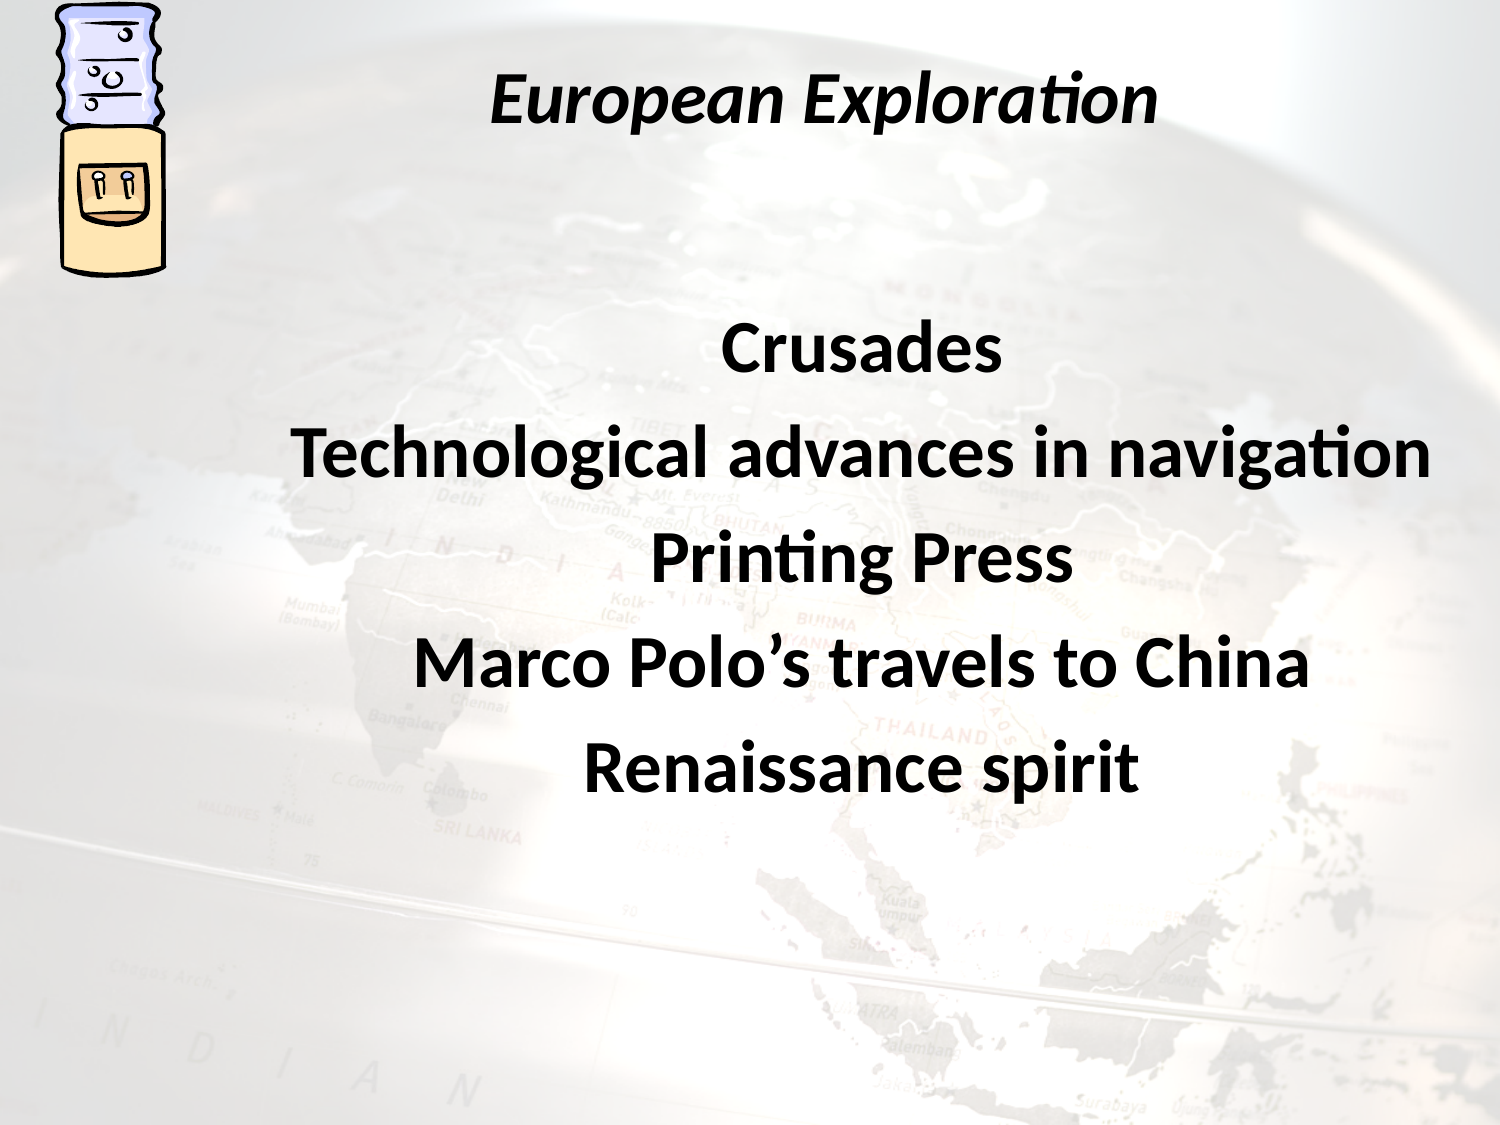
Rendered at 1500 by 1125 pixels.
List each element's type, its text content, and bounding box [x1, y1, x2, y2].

title European Exploration [173, 0, 1500, 188]
list Crusades Technological advances in navigation Printing Press Marco Polo’s travels to China Renaissance spirit [262, 224, 1463, 1125]
picture [49, 0, 172, 284]
